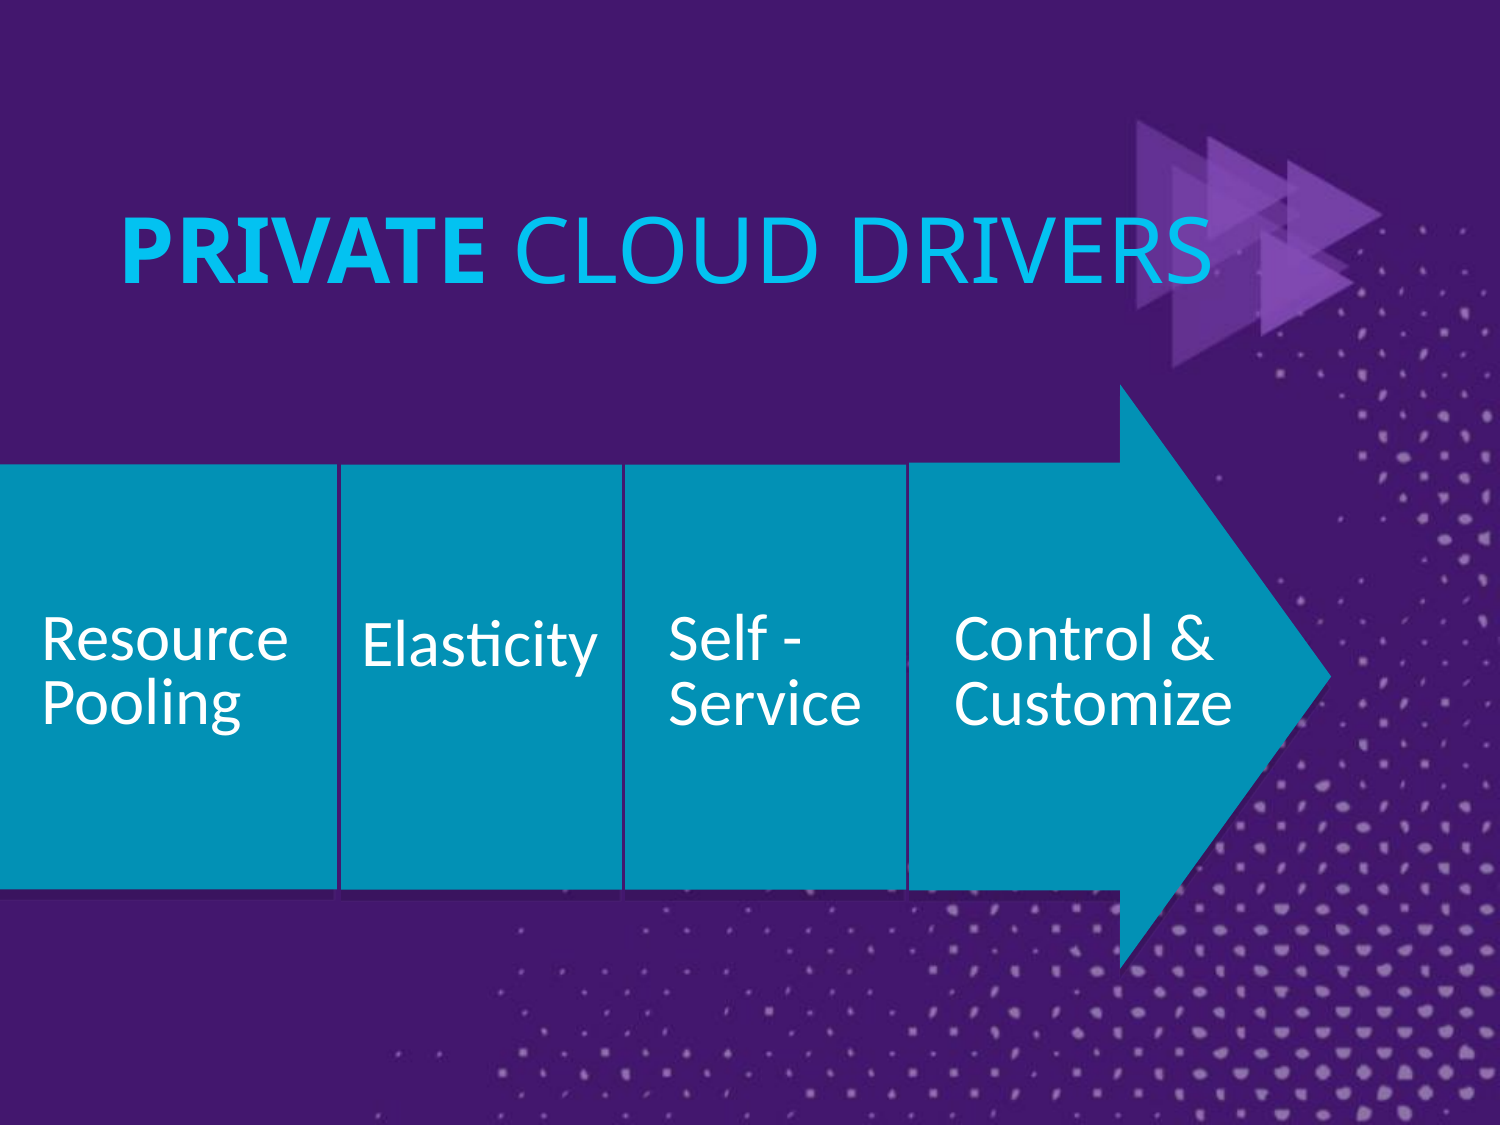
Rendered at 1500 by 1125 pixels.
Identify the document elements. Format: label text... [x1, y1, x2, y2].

text_box [340, 464, 623, 890]
text_box Elasticity [361, 603, 621, 692]
picture [0, 0, 1500, 1125]
title PRIVATE CLOUD DRIVERS [102, 132, 1251, 383]
text_box [908, 383, 1332, 970]
text_box [624, 464, 907, 890]
text_box [0, 464, 338, 890]
text_box Self - Service [668, 603, 927, 709]
text_box Resource Pooling [41, 602, 312, 725]
text_box Control & Customize [954, 603, 1258, 725]
